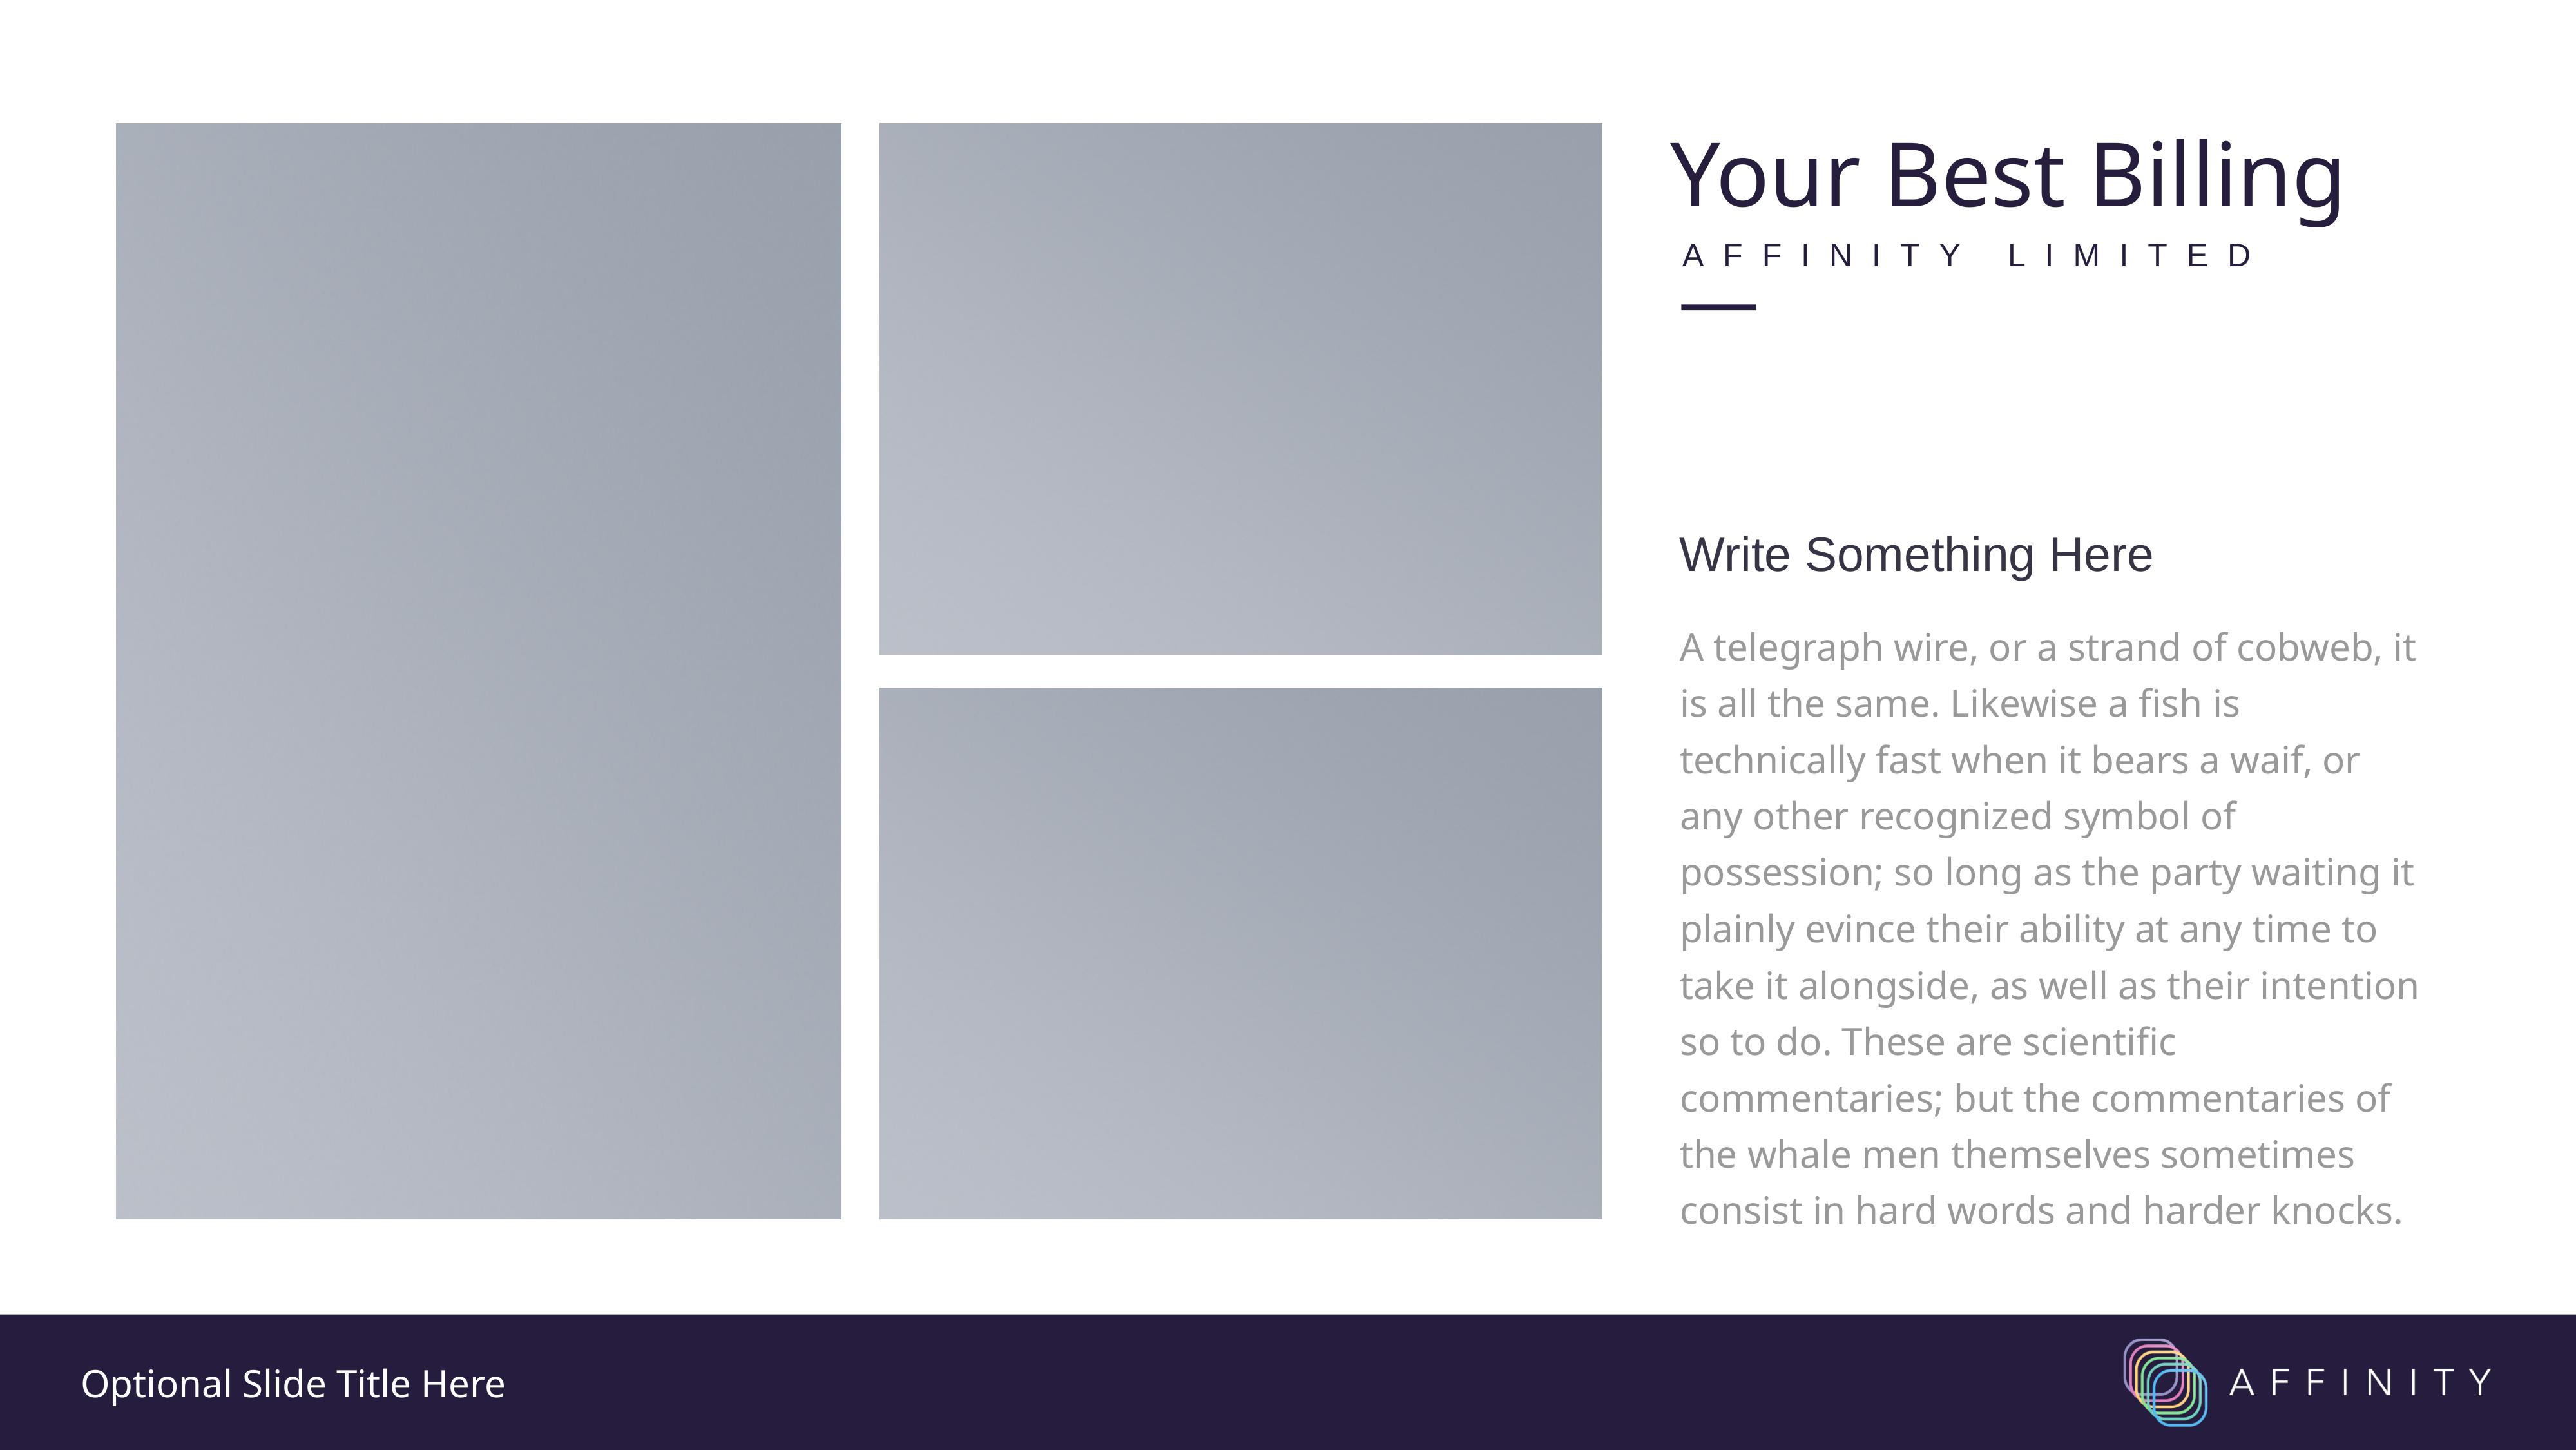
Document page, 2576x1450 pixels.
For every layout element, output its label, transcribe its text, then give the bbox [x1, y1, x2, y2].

picture [2121, 1335, 2494, 1430]
text_box Your Best Billing [1665, 113, 2576, 229]
text_box Optional Slide Title Here [75, 1355, 1131, 1410]
text_box AFFINITY LIMITED [1677, 229, 2576, 278]
text_box A telegraph wire, or a strand of cobweb, it is all the same. Likewise a fish is technically fast when it bears a waif, or any other recognized symbol of possession; so long as the party waiting it plainly evince their ability at any time to take it alongside, as well as their intention so to do. These are scientific commentaries; but the commentaries of the whale men themselves sometimes consist in hard words and harder knocks. [1675, 606, 2439, 1237]
text_box Write Something Here [1675, 517, 2303, 586]
text_box [1681, 304, 1756, 311]
picture [879, 123, 1603, 655]
picture [879, 688, 1603, 1219]
picture [116, 123, 841, 1219]
